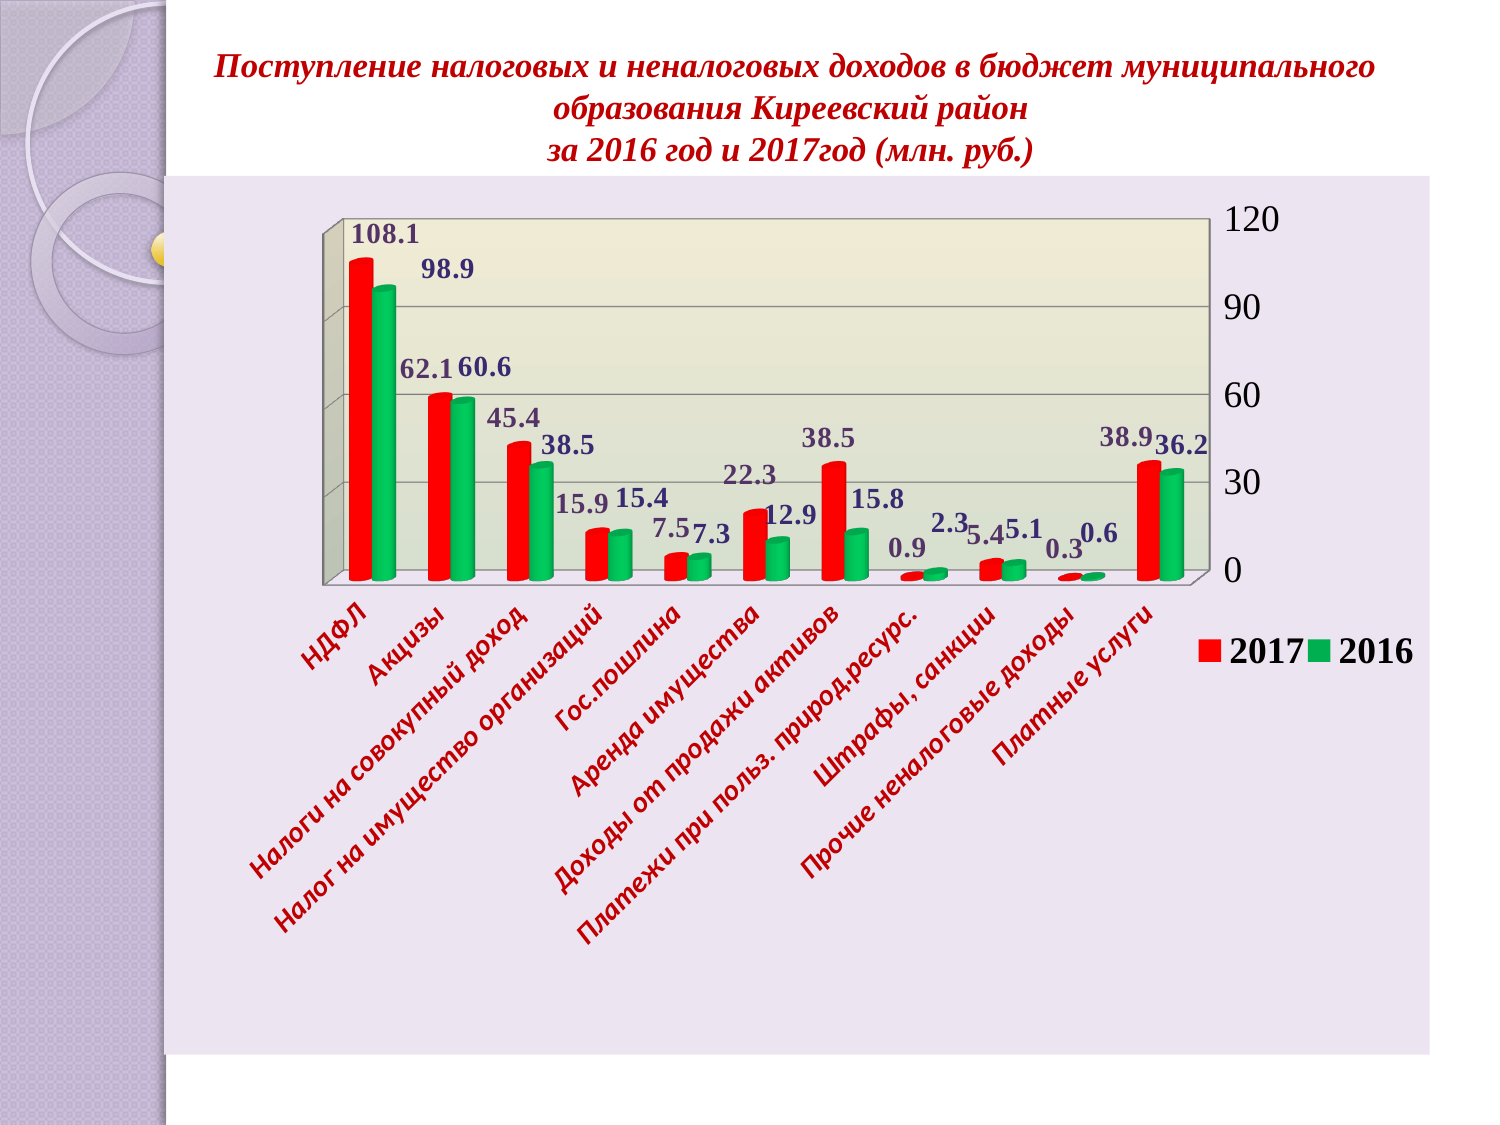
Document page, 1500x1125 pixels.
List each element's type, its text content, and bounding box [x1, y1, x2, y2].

title Поступление налоговых и неналоговых доходов в бюджет муниципального образования Киреевский район за 2016 год и 2017год (млн. руб.) [175, 35, 1416, 172]
chart [163, 175, 1430, 1055]
